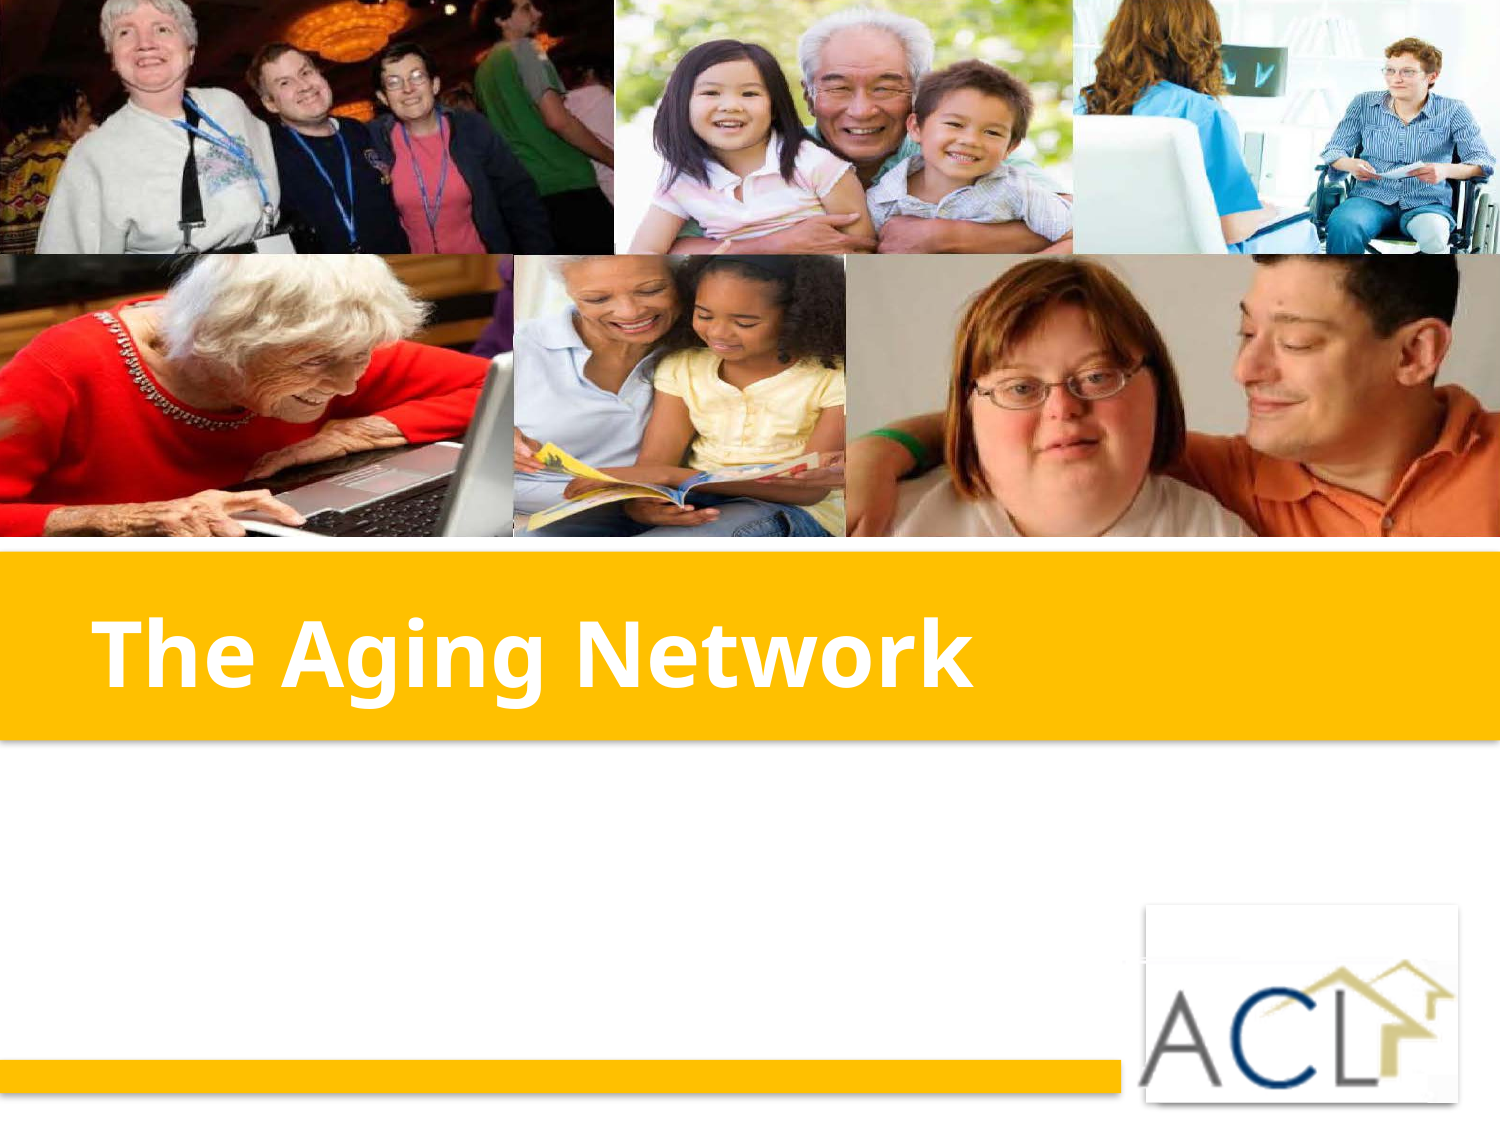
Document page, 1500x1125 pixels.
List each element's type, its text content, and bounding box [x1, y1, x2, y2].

picture [1121, 951, 1459, 1103]
title The Aging Network [74, 550, 1351, 714]
picture [0, 0, 1500, 537]
